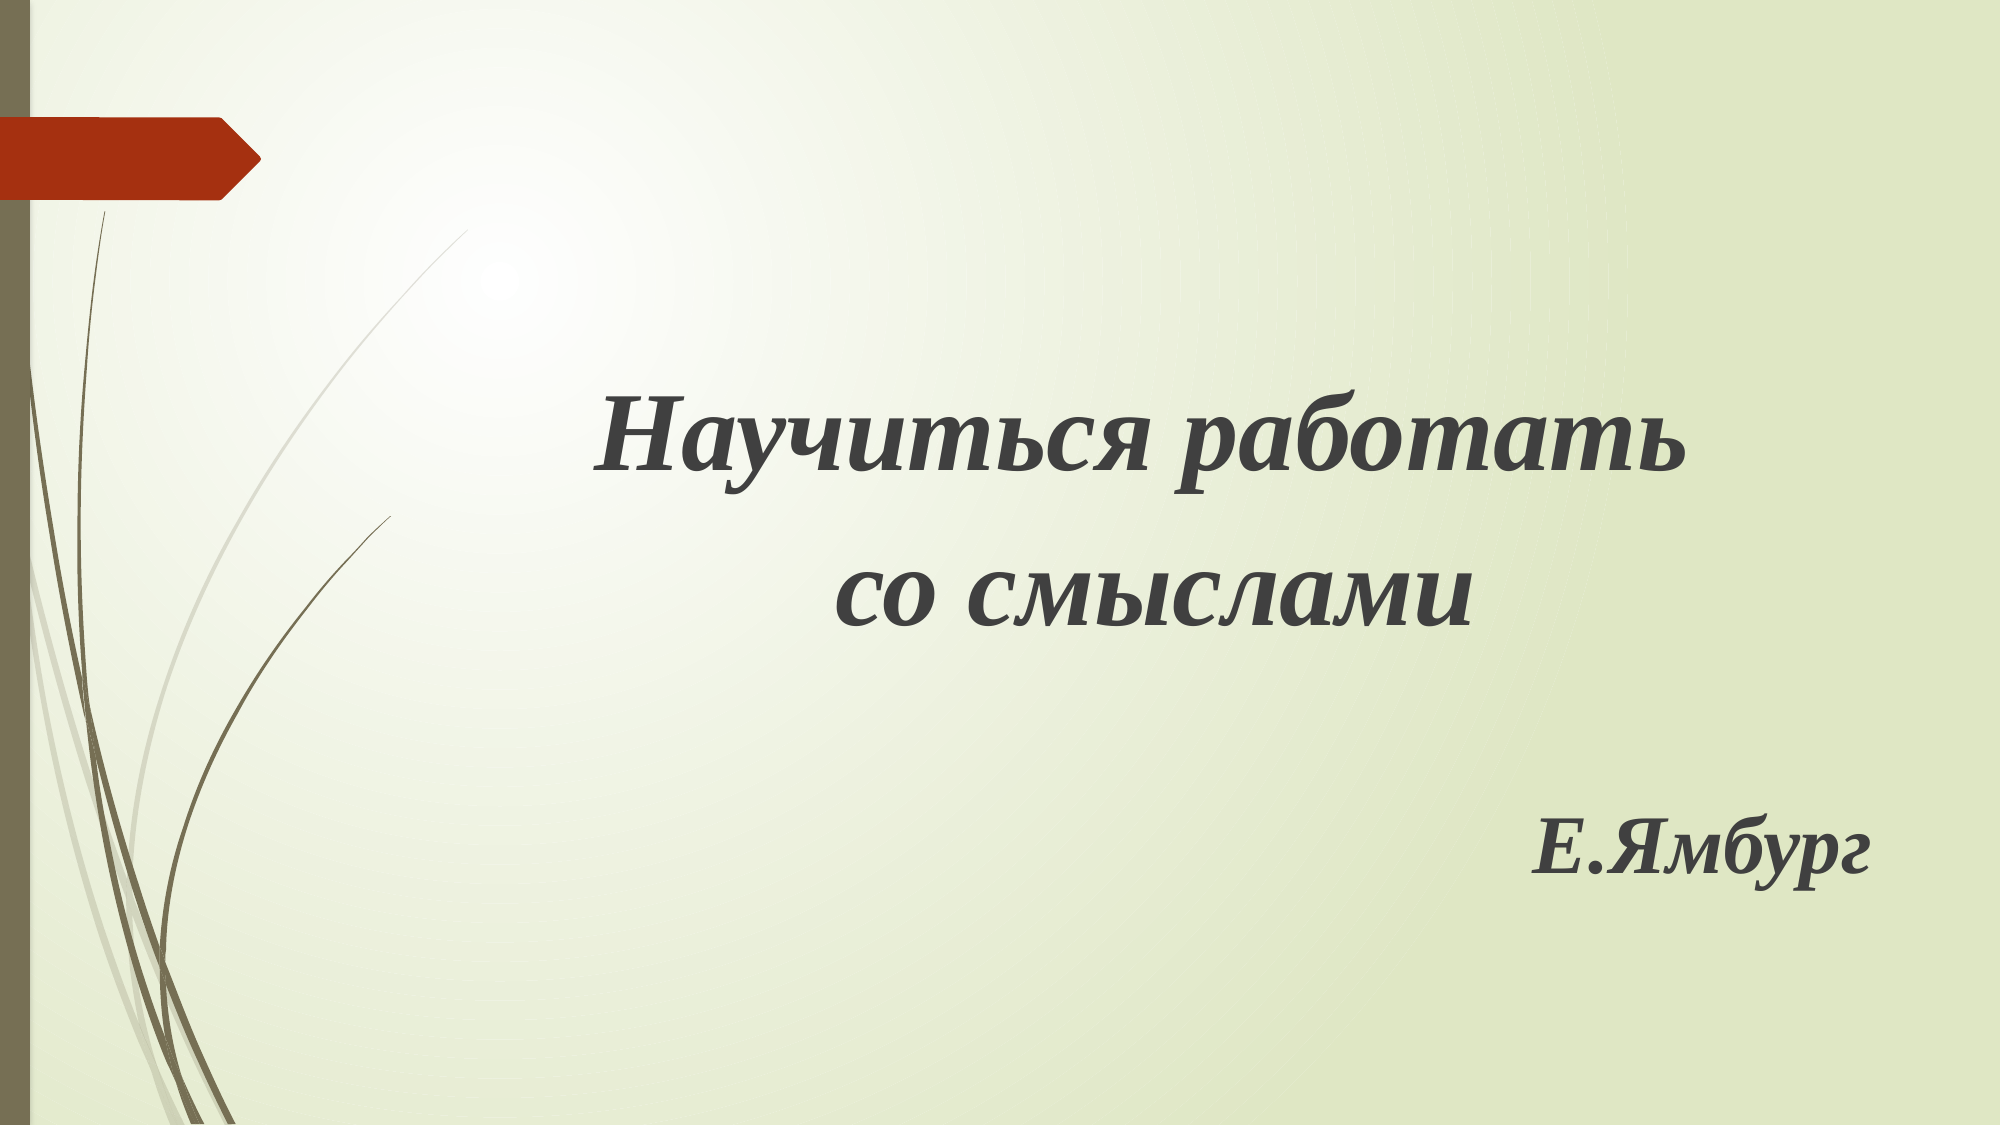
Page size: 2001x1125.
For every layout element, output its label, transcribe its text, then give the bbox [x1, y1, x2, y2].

list Научиться работать со смыслами Е.Ямбург [424, 350, 1888, 970]
